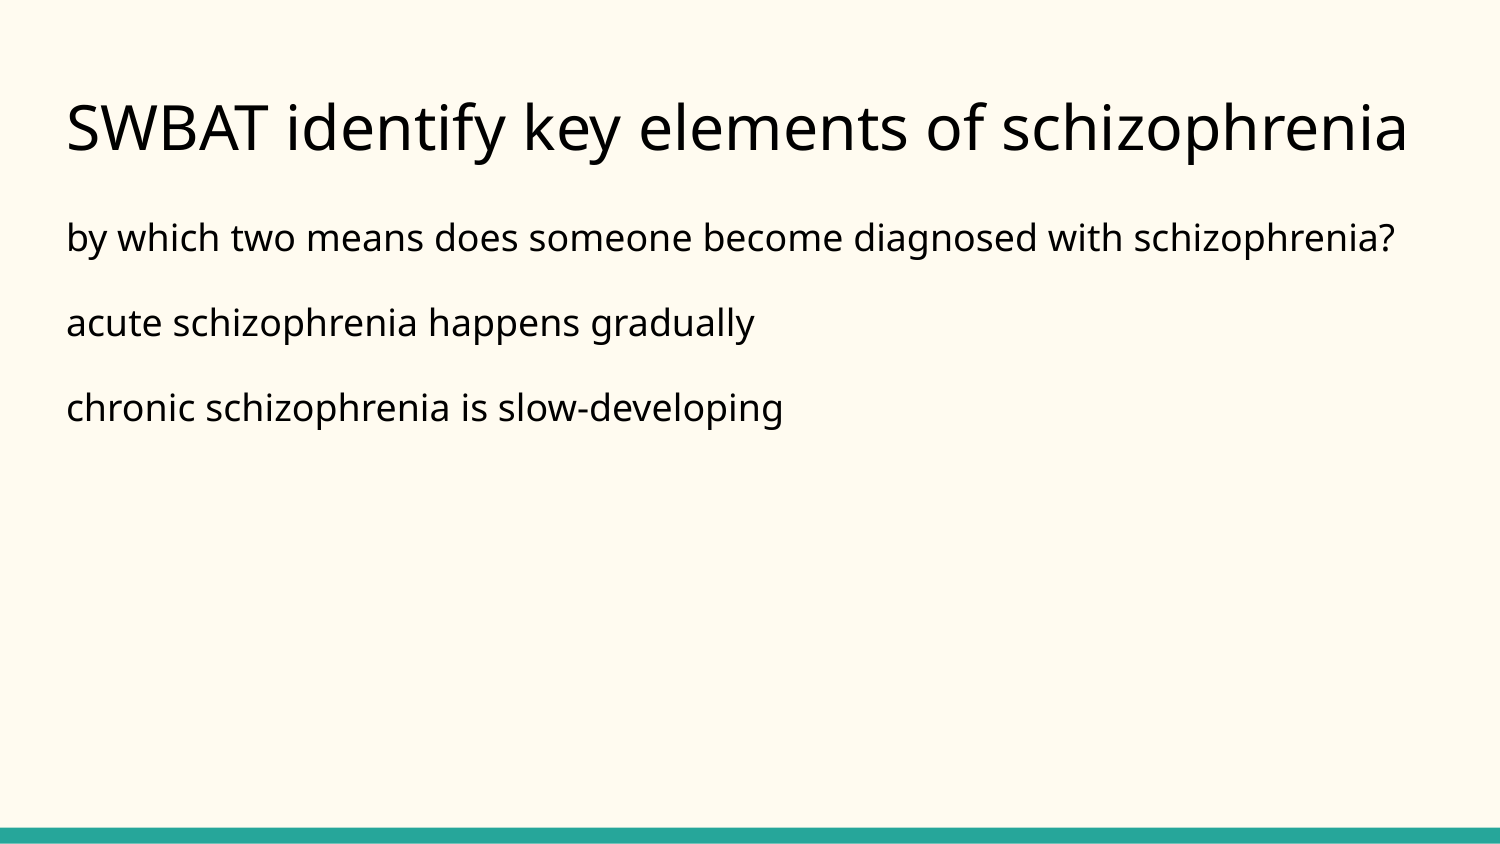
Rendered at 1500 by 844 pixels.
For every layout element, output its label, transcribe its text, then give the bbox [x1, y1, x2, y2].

title SWBAT identify key elements of schizophrenia [51, 72, 1449, 174]
list by which two means does someone become diagnosed with schizophrenia? acute schizophrenia happens gradually chronic schizophrenia is slow-developing [51, 192, 1449, 750]
